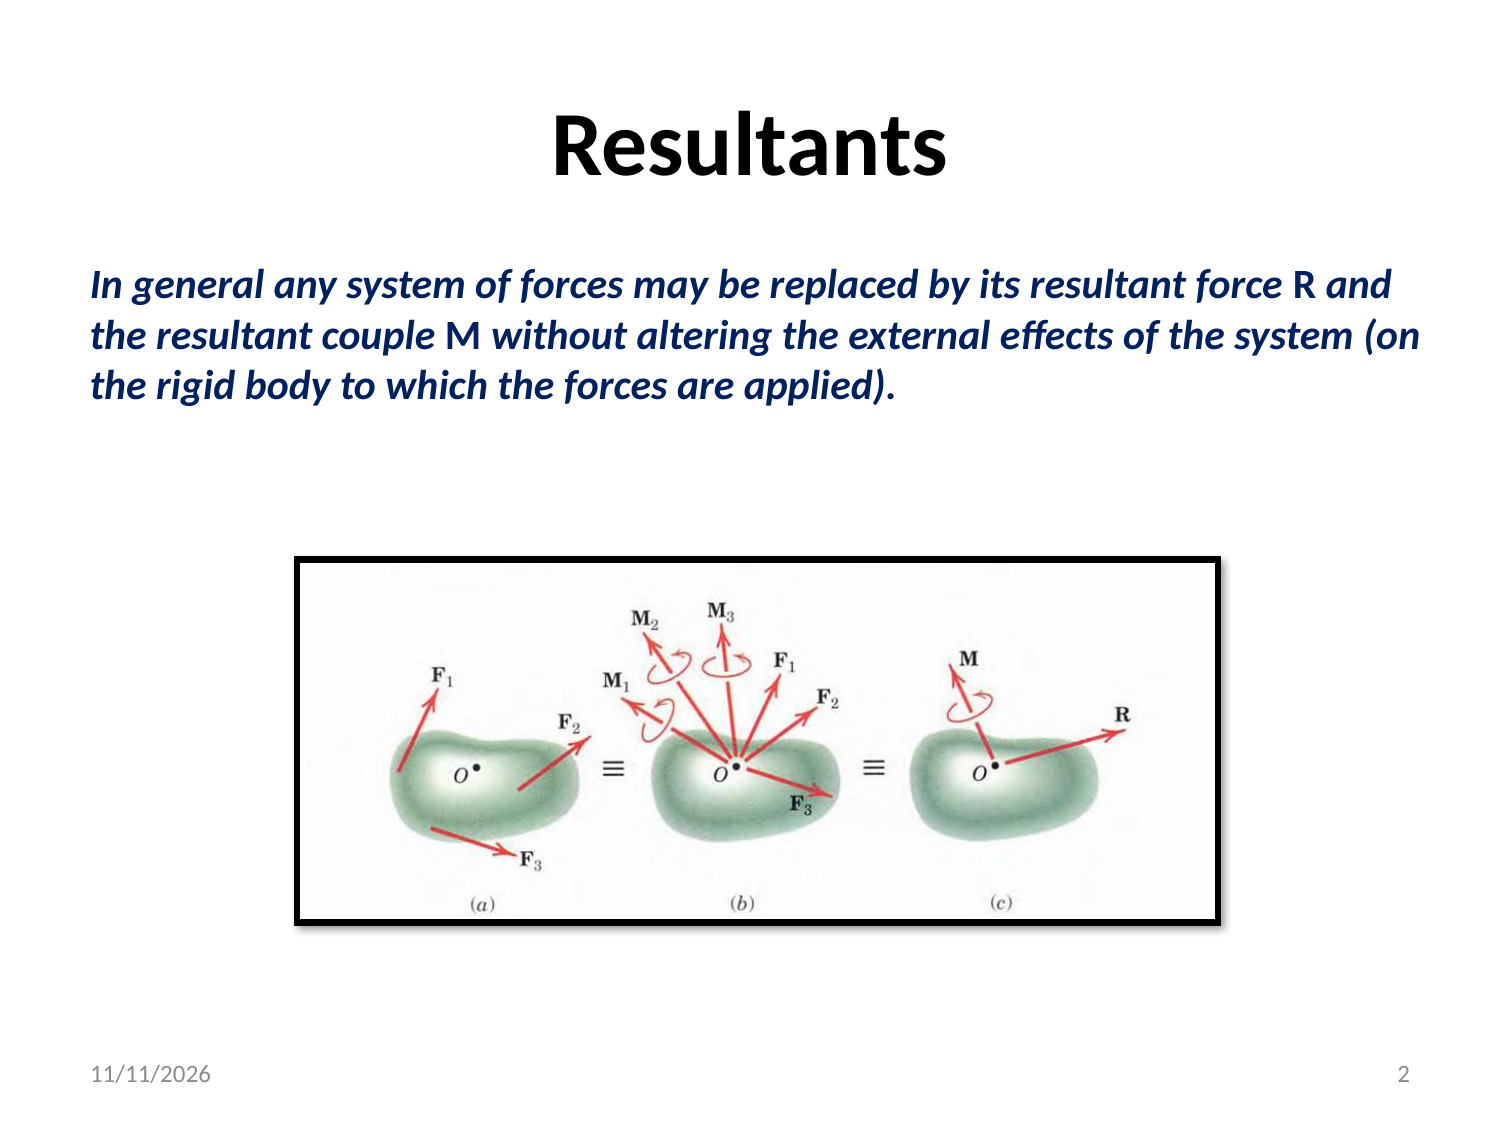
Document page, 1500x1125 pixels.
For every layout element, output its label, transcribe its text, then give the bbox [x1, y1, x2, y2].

picture [299, 562, 1216, 920]
title Resultants [75, 45, 1425, 233]
slide_number 2 [1074, 1042, 1425, 1103]
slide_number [75, 1042, 425, 1103]
text_box In general any system of forces may be replaced by its resultant force R and the resultant couple M without altering the external effects of the system (on the rigid body to which the forces are applied). [75, 249, 1450, 460]
